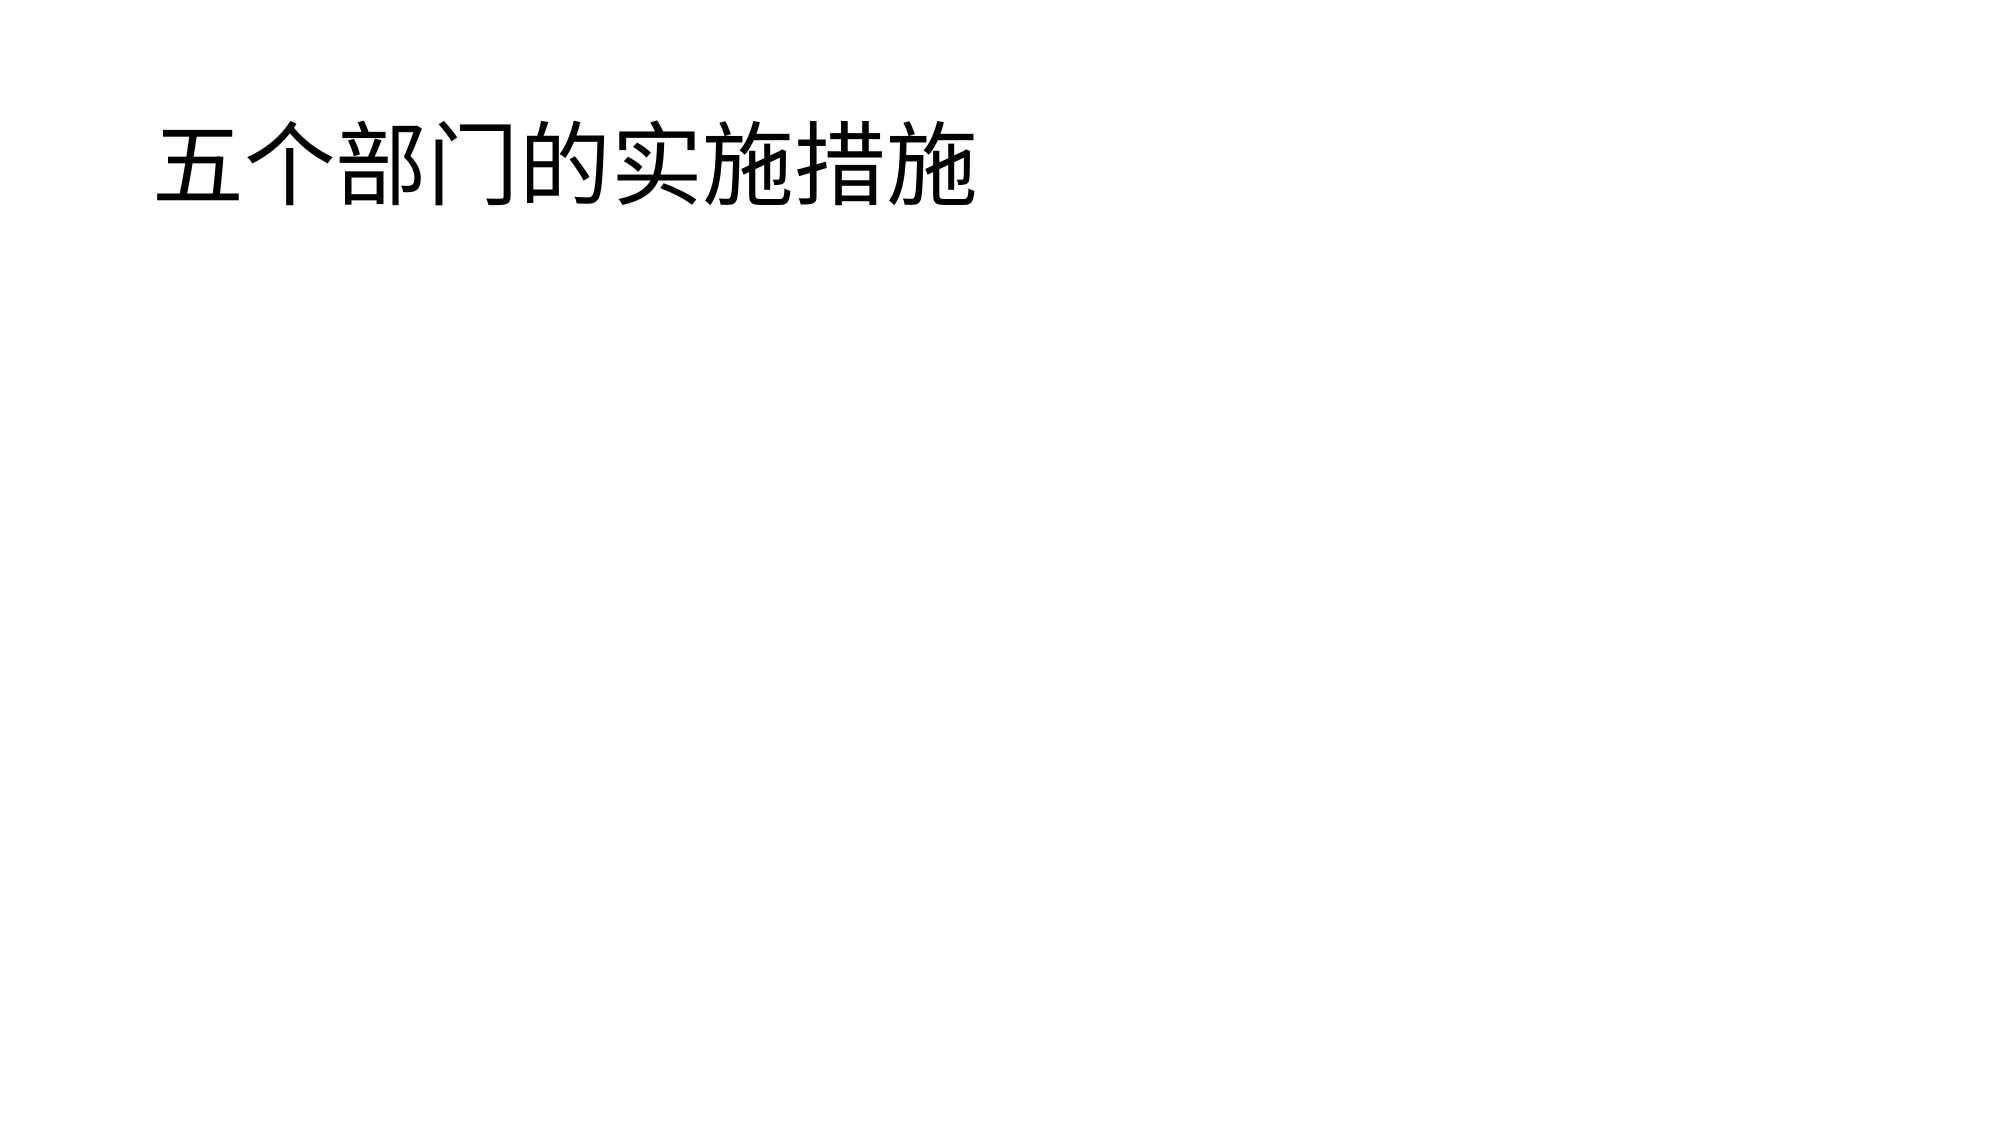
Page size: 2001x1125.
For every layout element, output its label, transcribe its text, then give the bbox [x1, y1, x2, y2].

title 五个部门的实施措施 [137, 59, 1863, 278]
